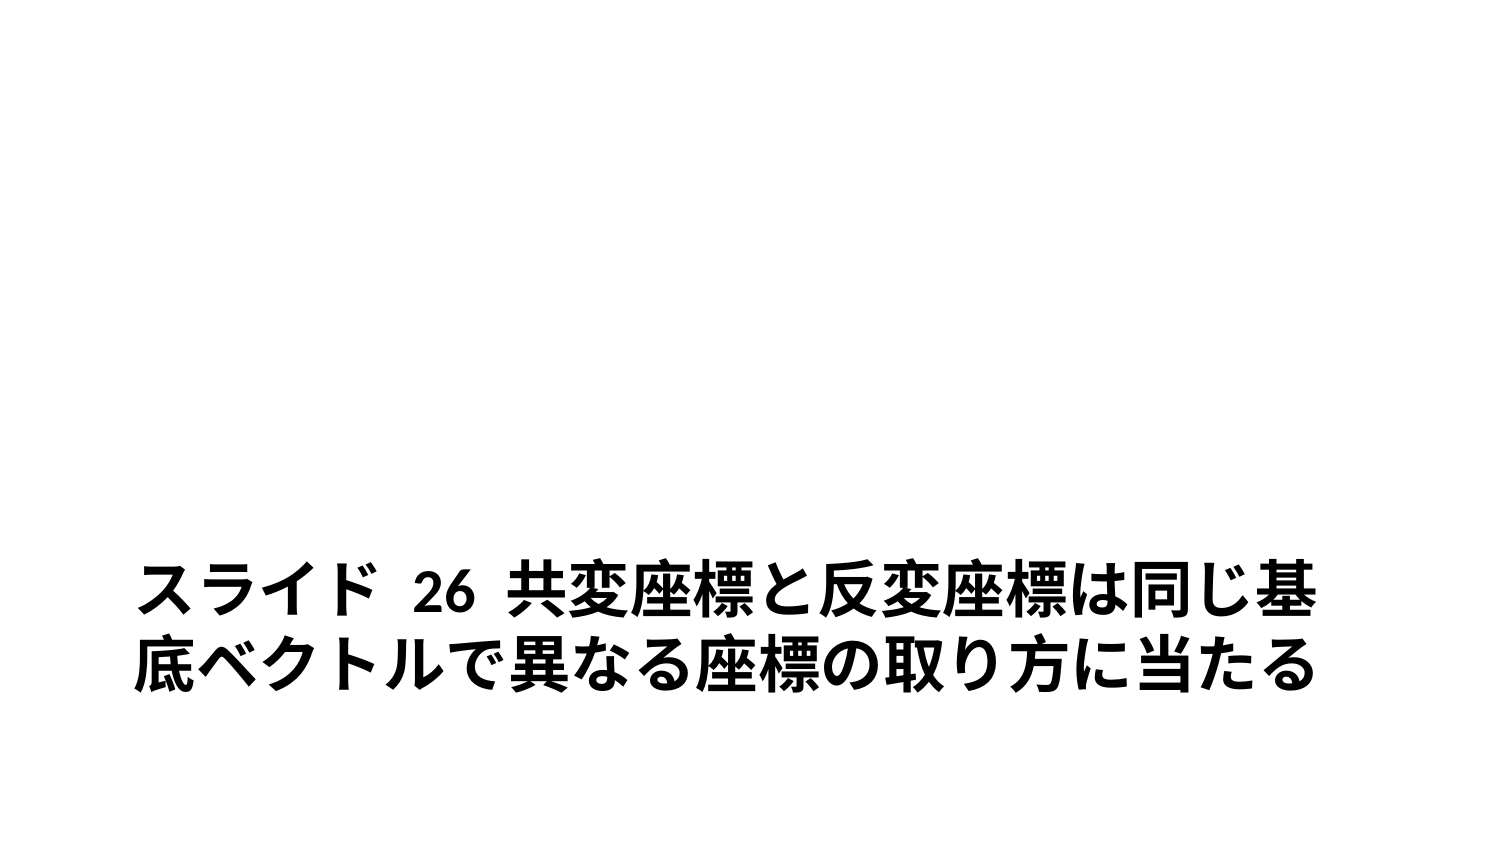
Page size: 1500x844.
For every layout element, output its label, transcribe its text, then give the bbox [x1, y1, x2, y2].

title スライド 26 共変座標と反変座標は同じ基底ベクトルで異なる座標の取り方に当たる [118, 542, 1394, 710]
